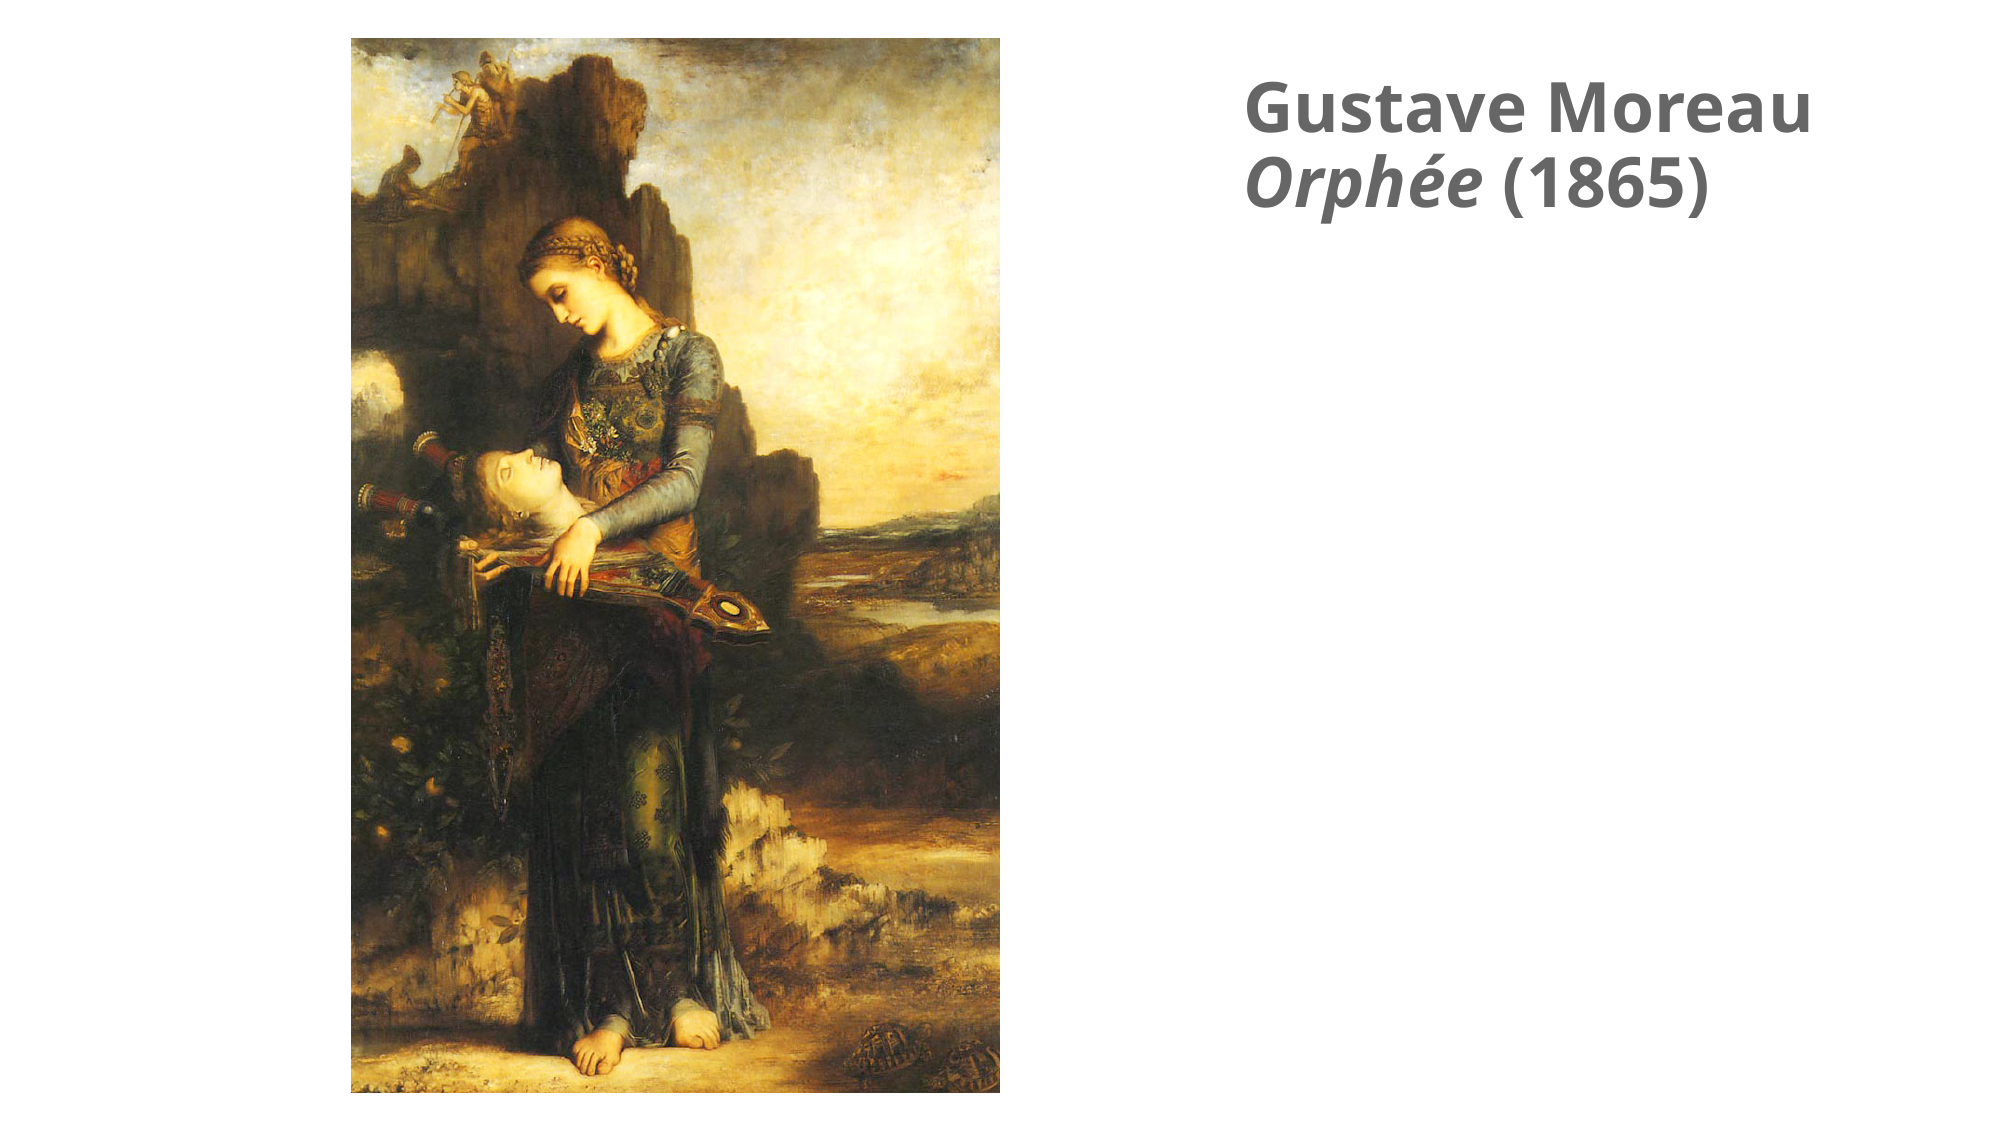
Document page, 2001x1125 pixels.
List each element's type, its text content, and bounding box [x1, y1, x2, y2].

picture [351, 38, 1001, 1093]
title Gustave Moreau Orphée (1865) [1228, 38, 1863, 256]
